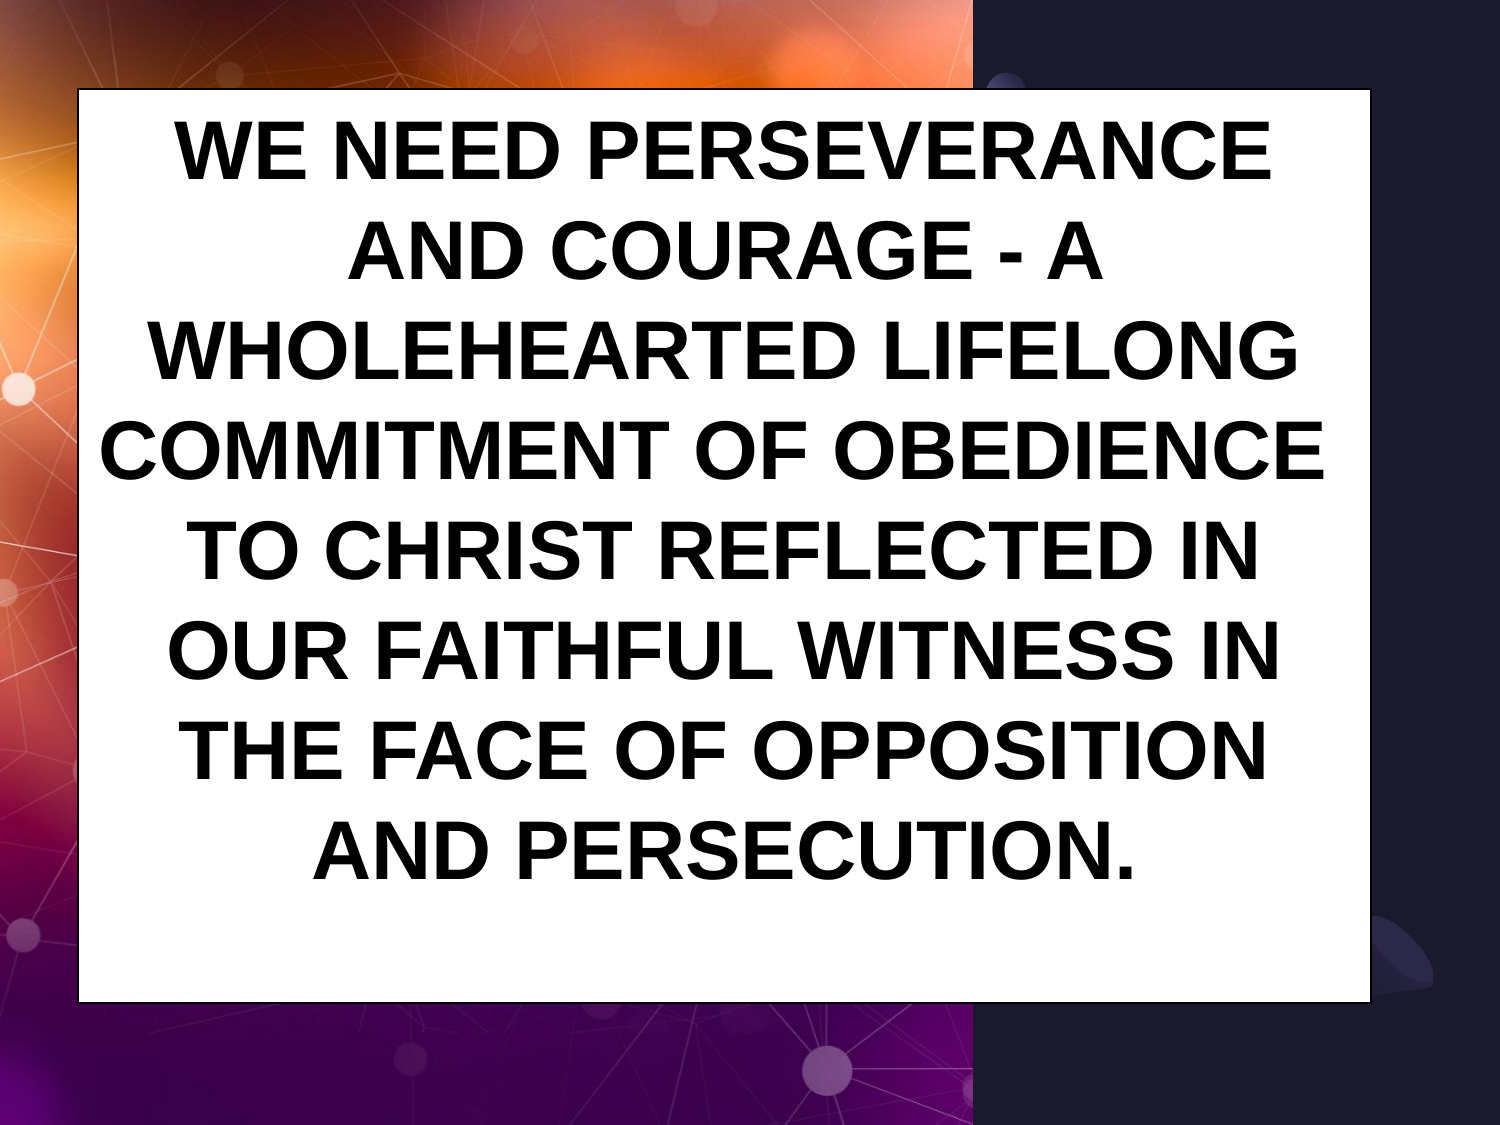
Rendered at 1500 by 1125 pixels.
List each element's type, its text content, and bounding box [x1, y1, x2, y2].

text_box WE NEED PERSEVERANCE AND COURAGE - A WHOLEHEARTED LIFELONG COMMITMENT OF OBEDIENCE TO CHRIST REFLECTED IN OUR FAITHFUL WITNESS IN THE FACE OF OPPOSITION AND PERSECUTION. [973, 88, 1372, 1004]
picture [0, 0, 973, 1125]
